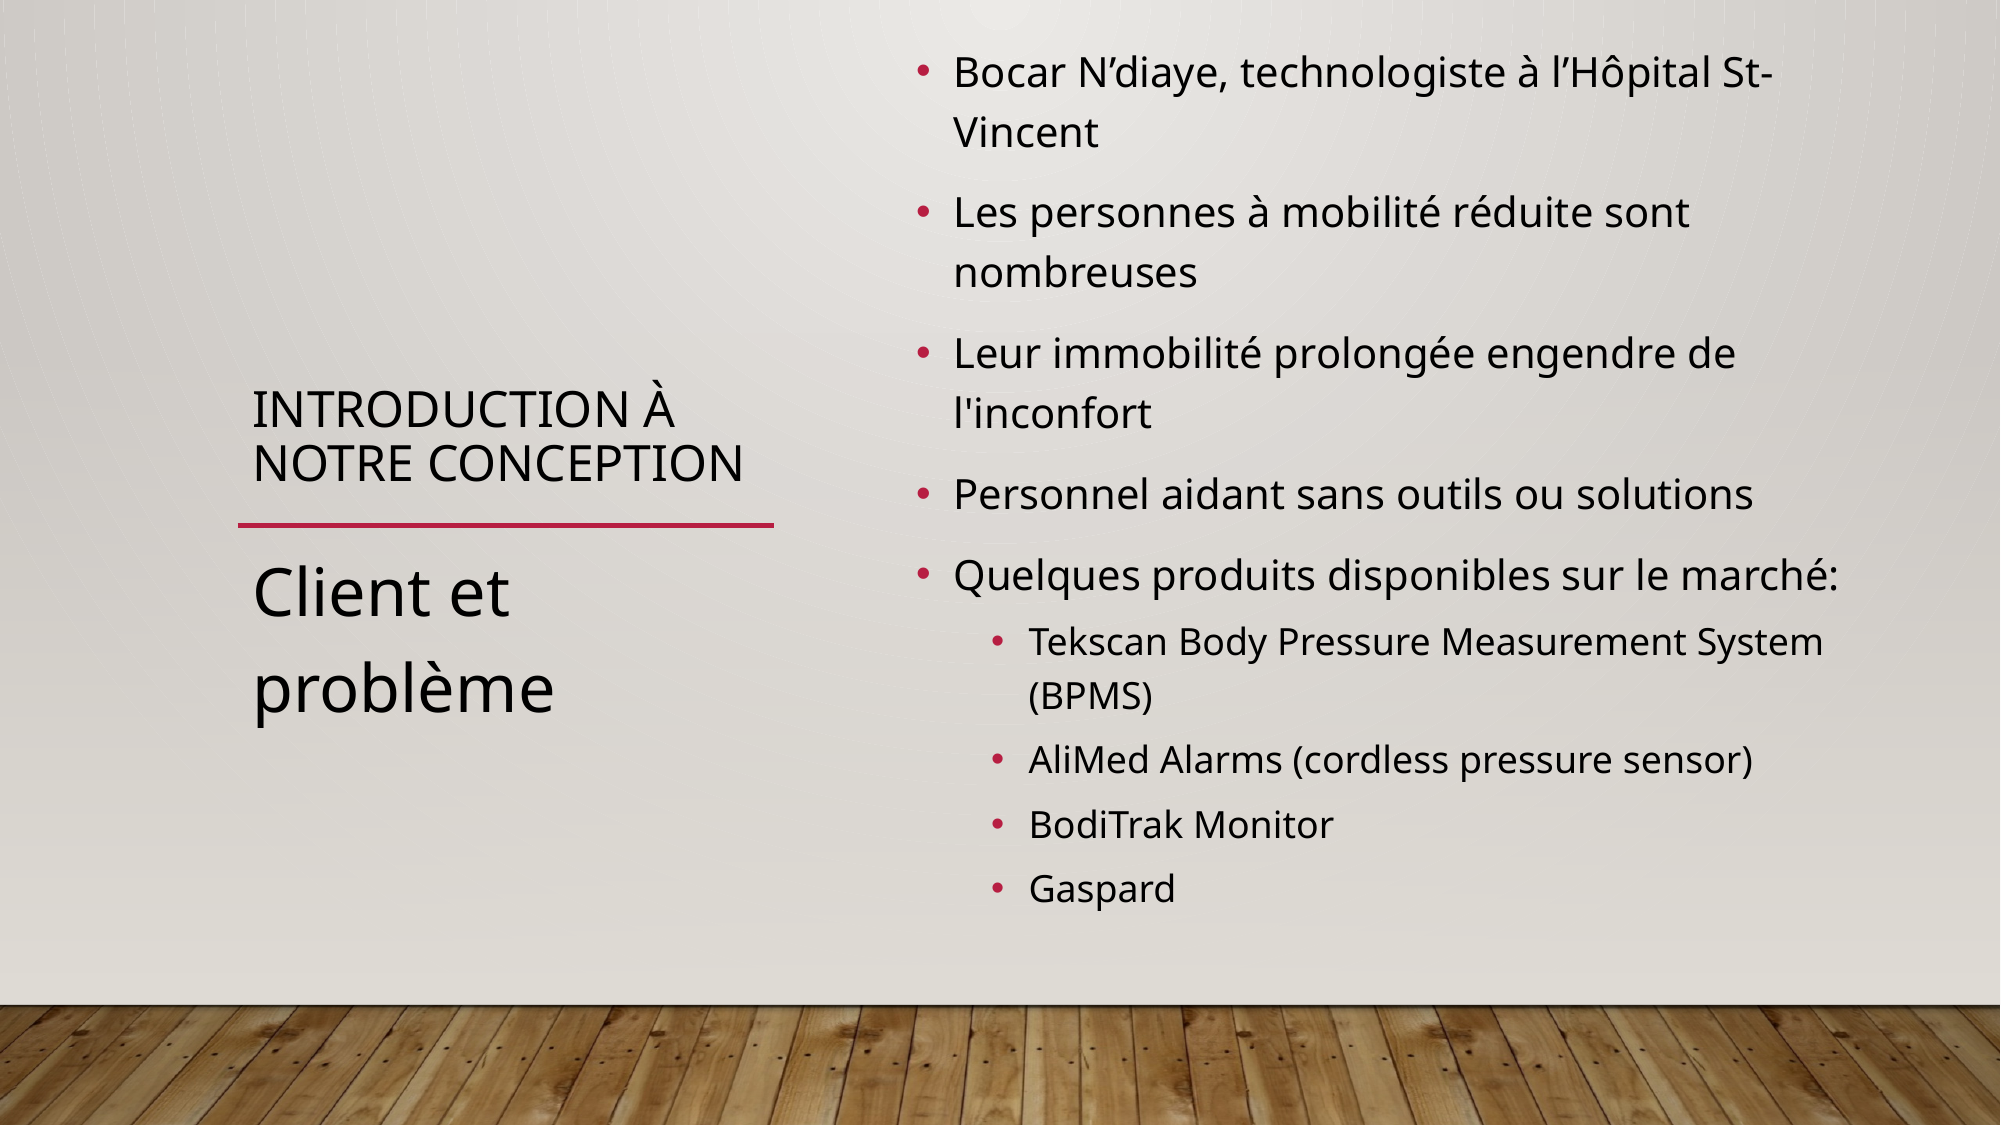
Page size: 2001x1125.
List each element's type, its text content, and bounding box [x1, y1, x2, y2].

list Client et problème [236, 525, 775, 895]
picture [0, 1005, 2000, 1125]
title Introduction à notre cONCEPTION [236, 131, 774, 500]
list Bocar N’diaye, technologiste à l’Hôpital St-Vincent Les personnes à mobilité réduite sont nombreuses Leur immobilité prolongée engendre de l'inconfort Personnel aidant sans outils ou solutions Quelques produits disponibles sur le marché: Tekscan Body Pressure Measurement System (BPMS) AliMed Alarms (cordless pressure sensor) BodiTrak Monitor Gaspard [900, 131, 1888, 896]
